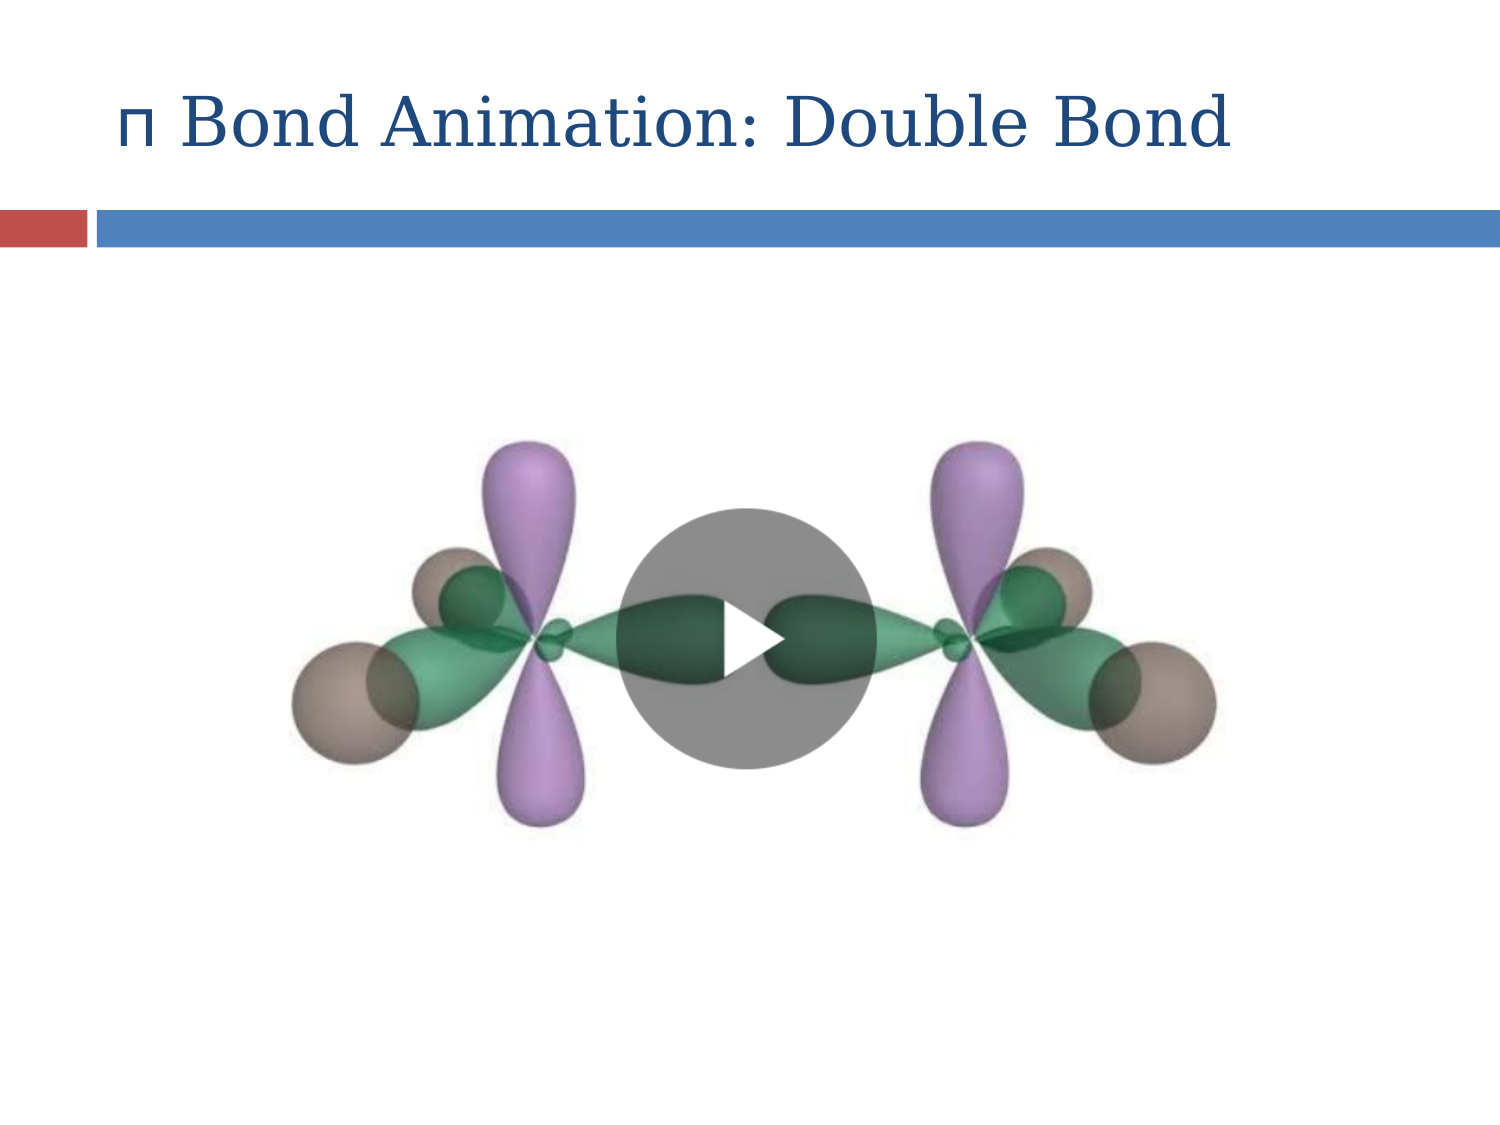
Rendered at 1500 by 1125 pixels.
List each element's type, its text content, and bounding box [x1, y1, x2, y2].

title п Bond Animation: Double Bond [100, 37, 1438, 200]
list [261, 382, 1239, 884]
